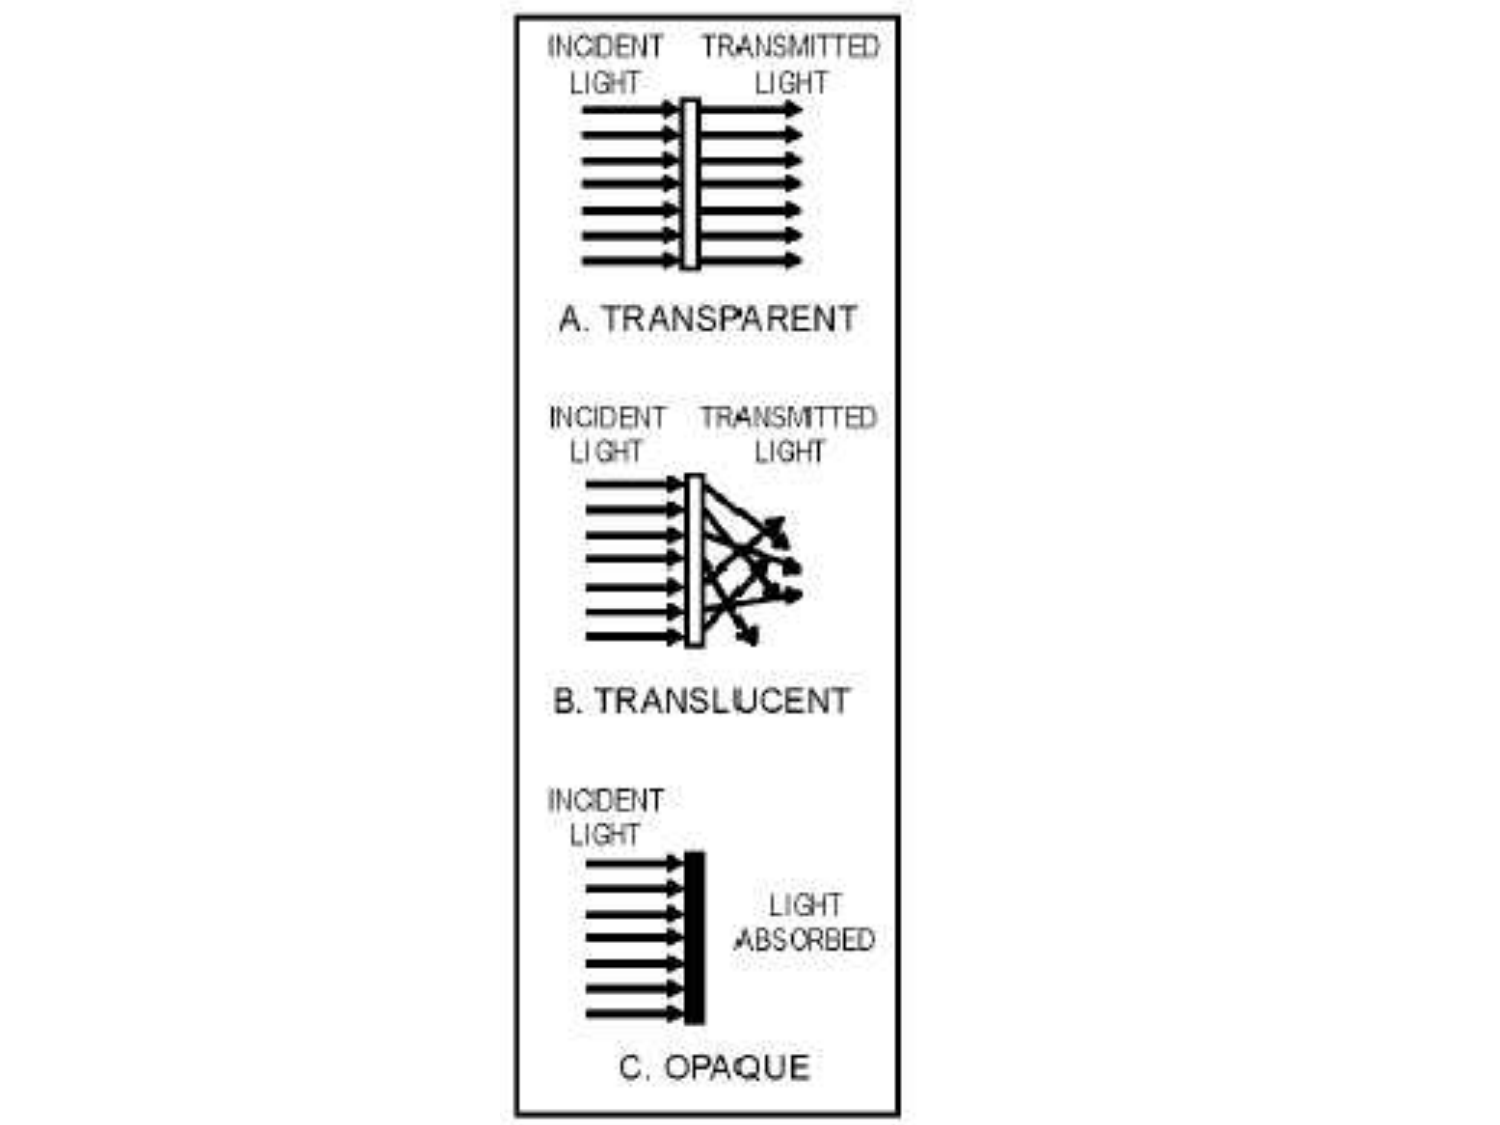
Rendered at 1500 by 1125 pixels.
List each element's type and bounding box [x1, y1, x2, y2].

picture [499, 0, 926, 1125]
